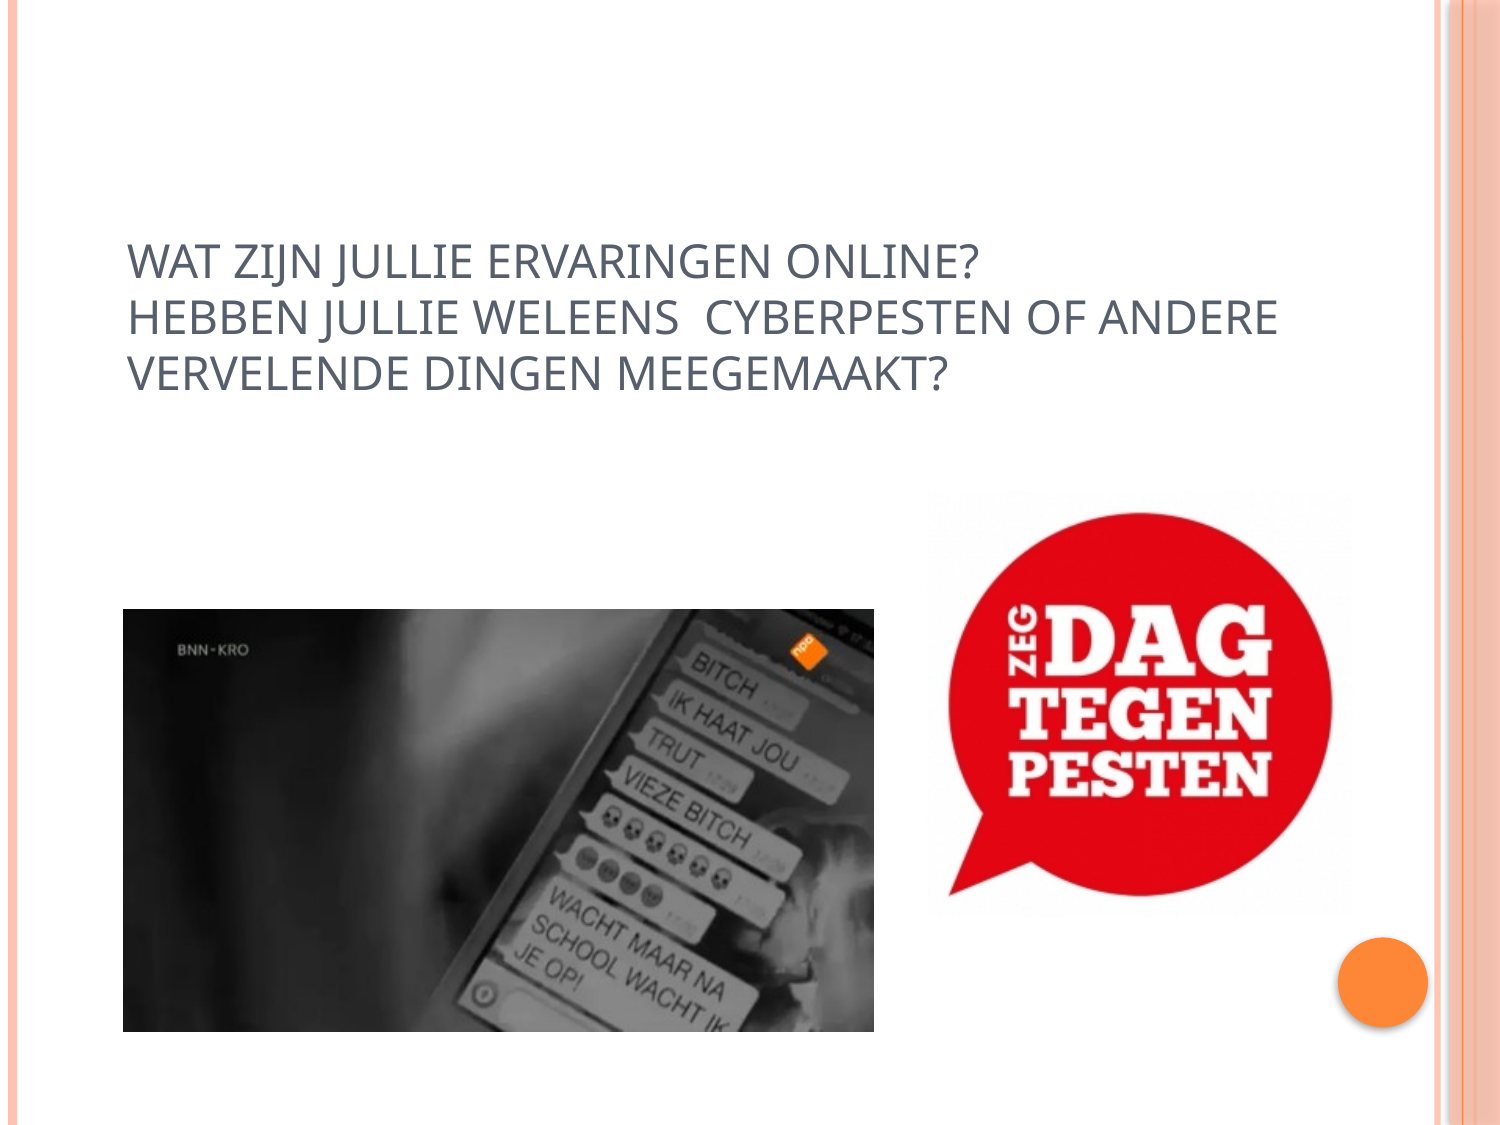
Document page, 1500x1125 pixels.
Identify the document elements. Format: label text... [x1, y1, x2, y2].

picture [926, 491, 1353, 918]
picture [123, 609, 875, 1033]
title Wat zijn jullie ervaringen online? Hebben jullie weleens cyberpesten of andere vervelende dingen meegemaakt? [112, 219, 1338, 408]
